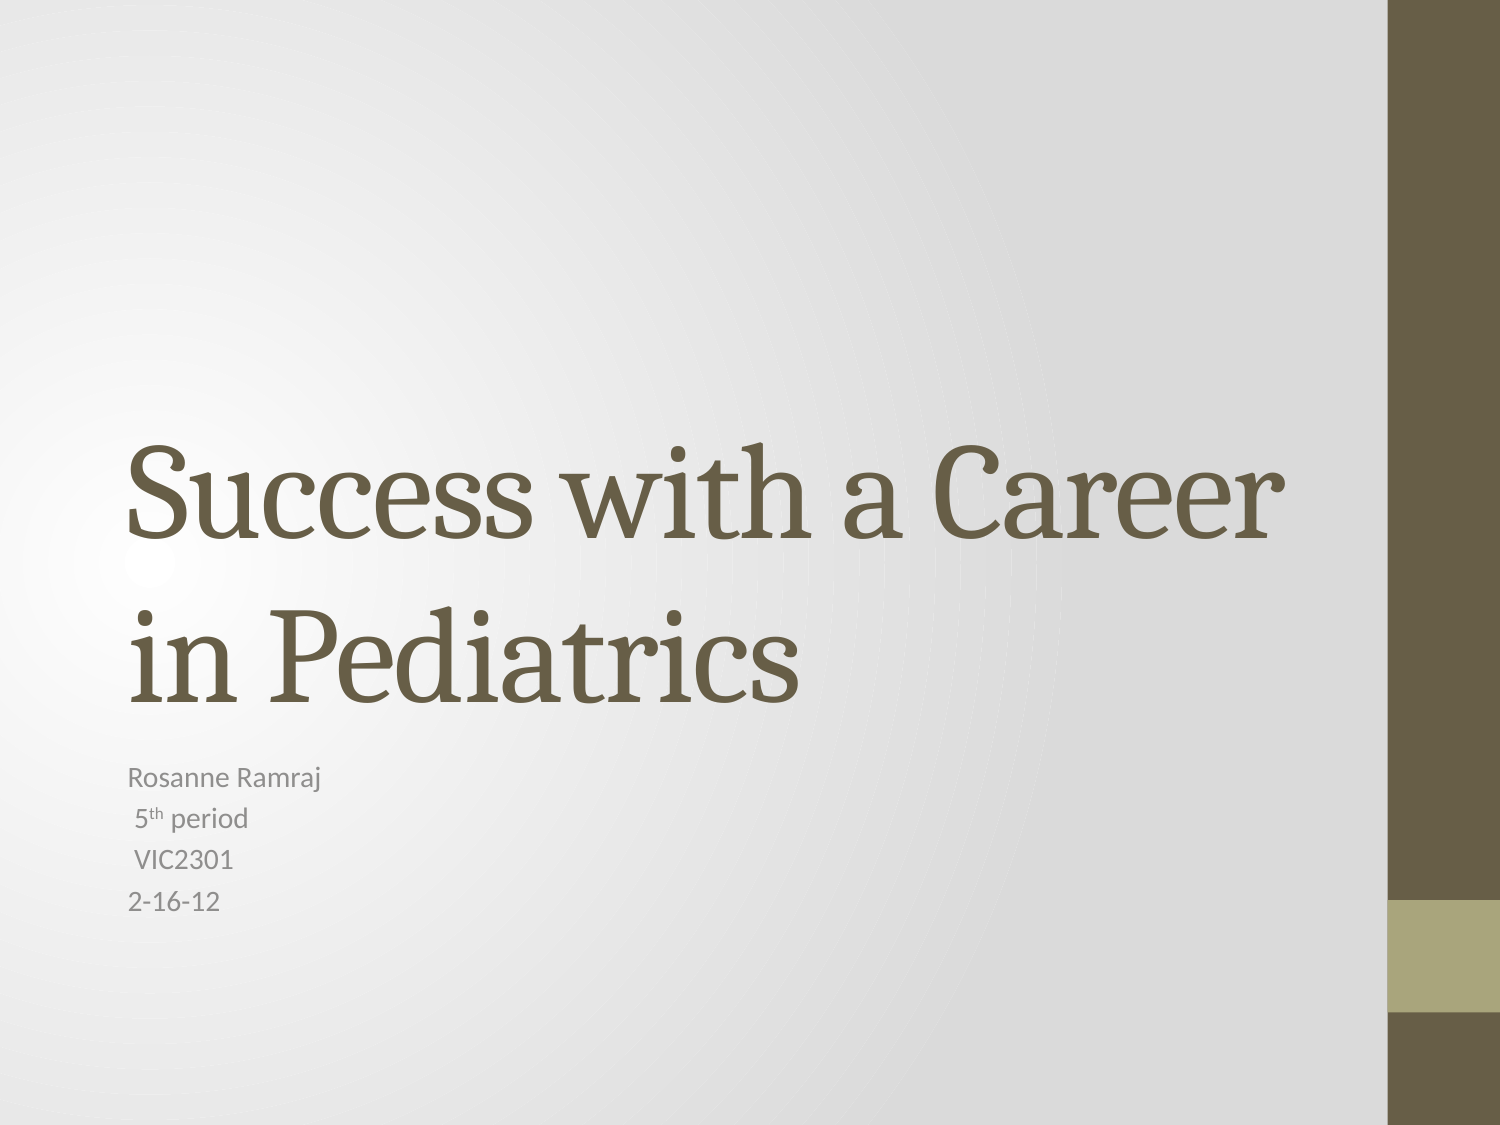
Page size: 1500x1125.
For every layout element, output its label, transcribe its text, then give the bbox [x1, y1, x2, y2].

title Success with a Career in Pediatrics [112, 312, 1350, 738]
subtitle Rosanne Ramraj 5th period VIC2301 2-16-12 [112, 750, 1173, 925]
